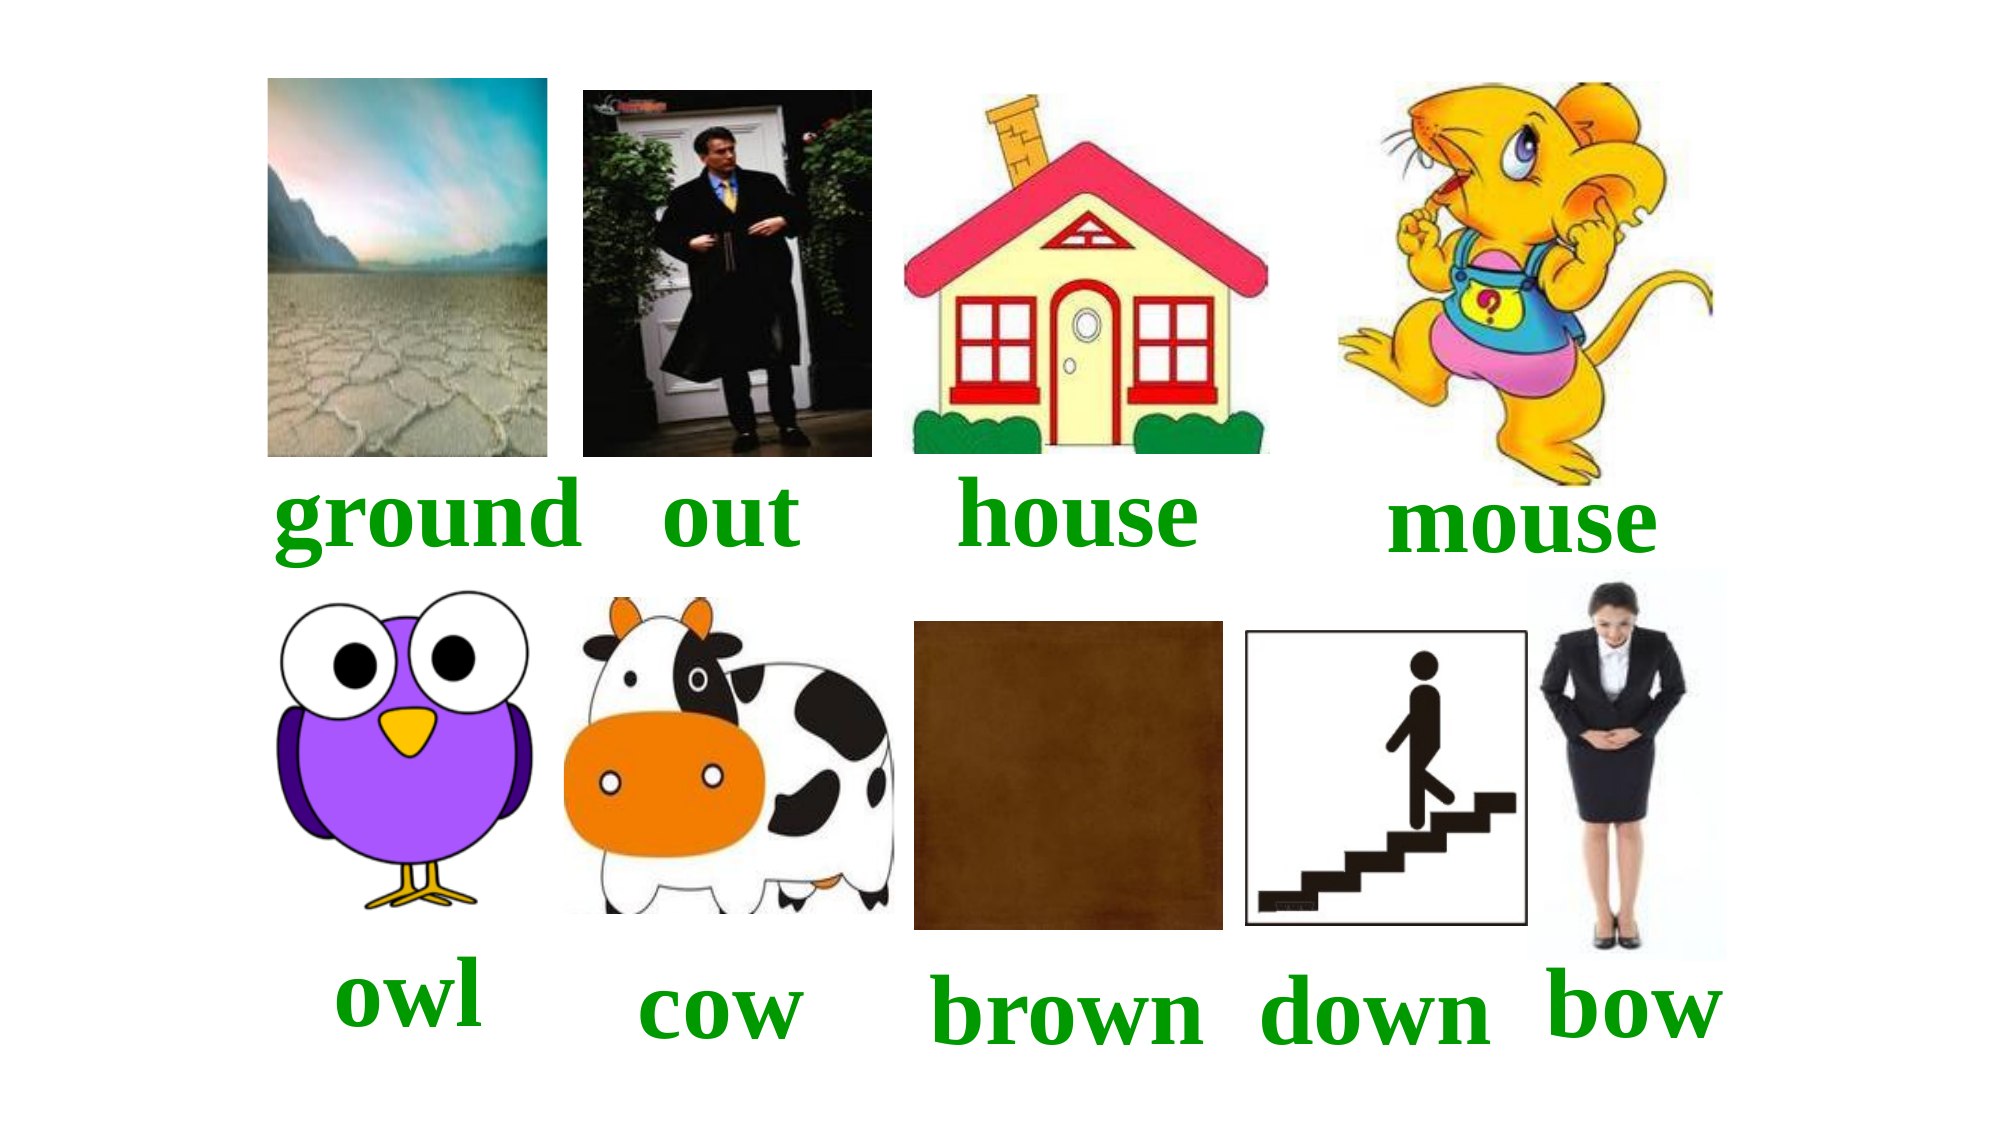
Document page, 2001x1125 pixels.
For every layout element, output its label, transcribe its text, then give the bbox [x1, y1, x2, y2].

text_box house [941, 454, 1261, 574]
picture [267, 78, 548, 458]
picture [563, 597, 895, 914]
picture [914, 620, 1223, 930]
text_box cow [622, 931, 871, 1066]
text_box mouse [1372, 445, 1727, 580]
picture [249, 585, 557, 920]
text_box bow [1531, 930, 1750, 1065]
text_box brown [915, 937, 1243, 1073]
picture [1245, 569, 1727, 961]
picture [903, 93, 1270, 454]
text_box ground [259, 439, 614, 574]
picture [583, 90, 872, 457]
text_box down [1243, 937, 1528, 1073]
picture [1337, 81, 1715, 488]
text_box out [646, 457, 836, 574]
text_box owl [318, 920, 555, 1055]
